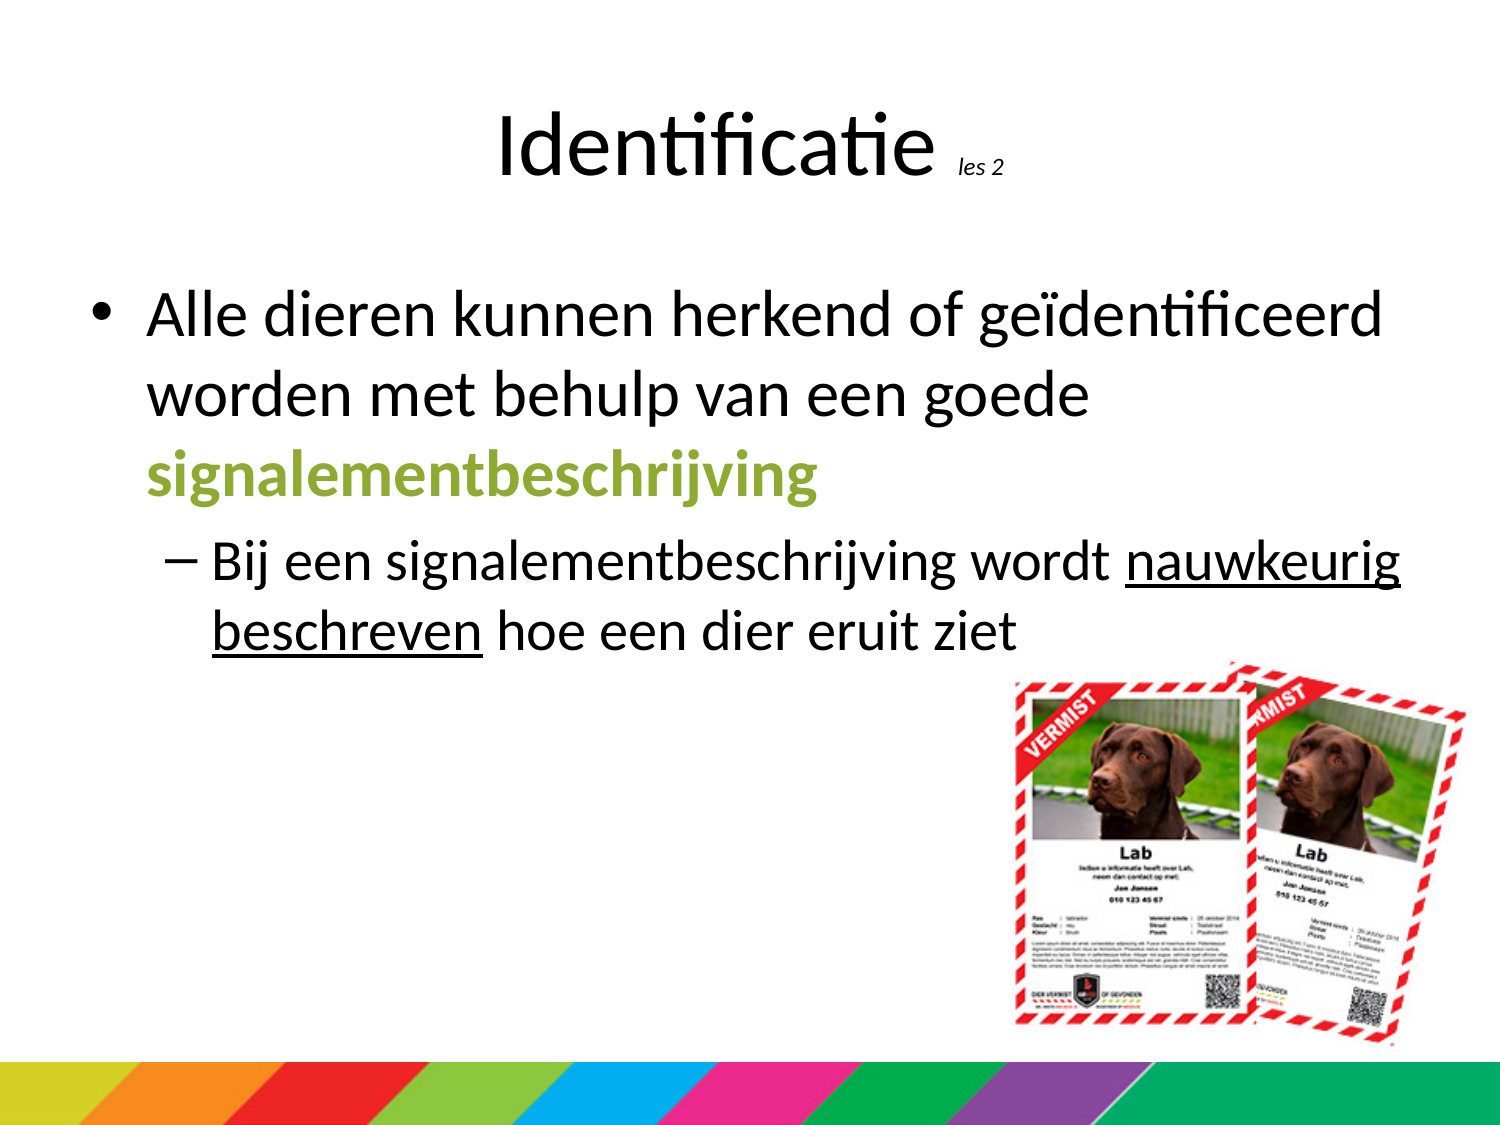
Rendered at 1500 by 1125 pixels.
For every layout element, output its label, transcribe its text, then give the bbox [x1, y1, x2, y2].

picture [1010, 656, 1471, 1053]
picture [656, 1062, 1500, 1125]
picture [0, 1062, 574, 1125]
list Alle dieren kunnen herkend of geïdentificeerd worden met behulp van een goede signalementbeschrijving Bij een signalementbeschrijving wordt nauwkeurig beschreven hoe een dier eruit ziet [75, 262, 1425, 1005]
title Identificatie les 2 [75, 45, 1425, 233]
